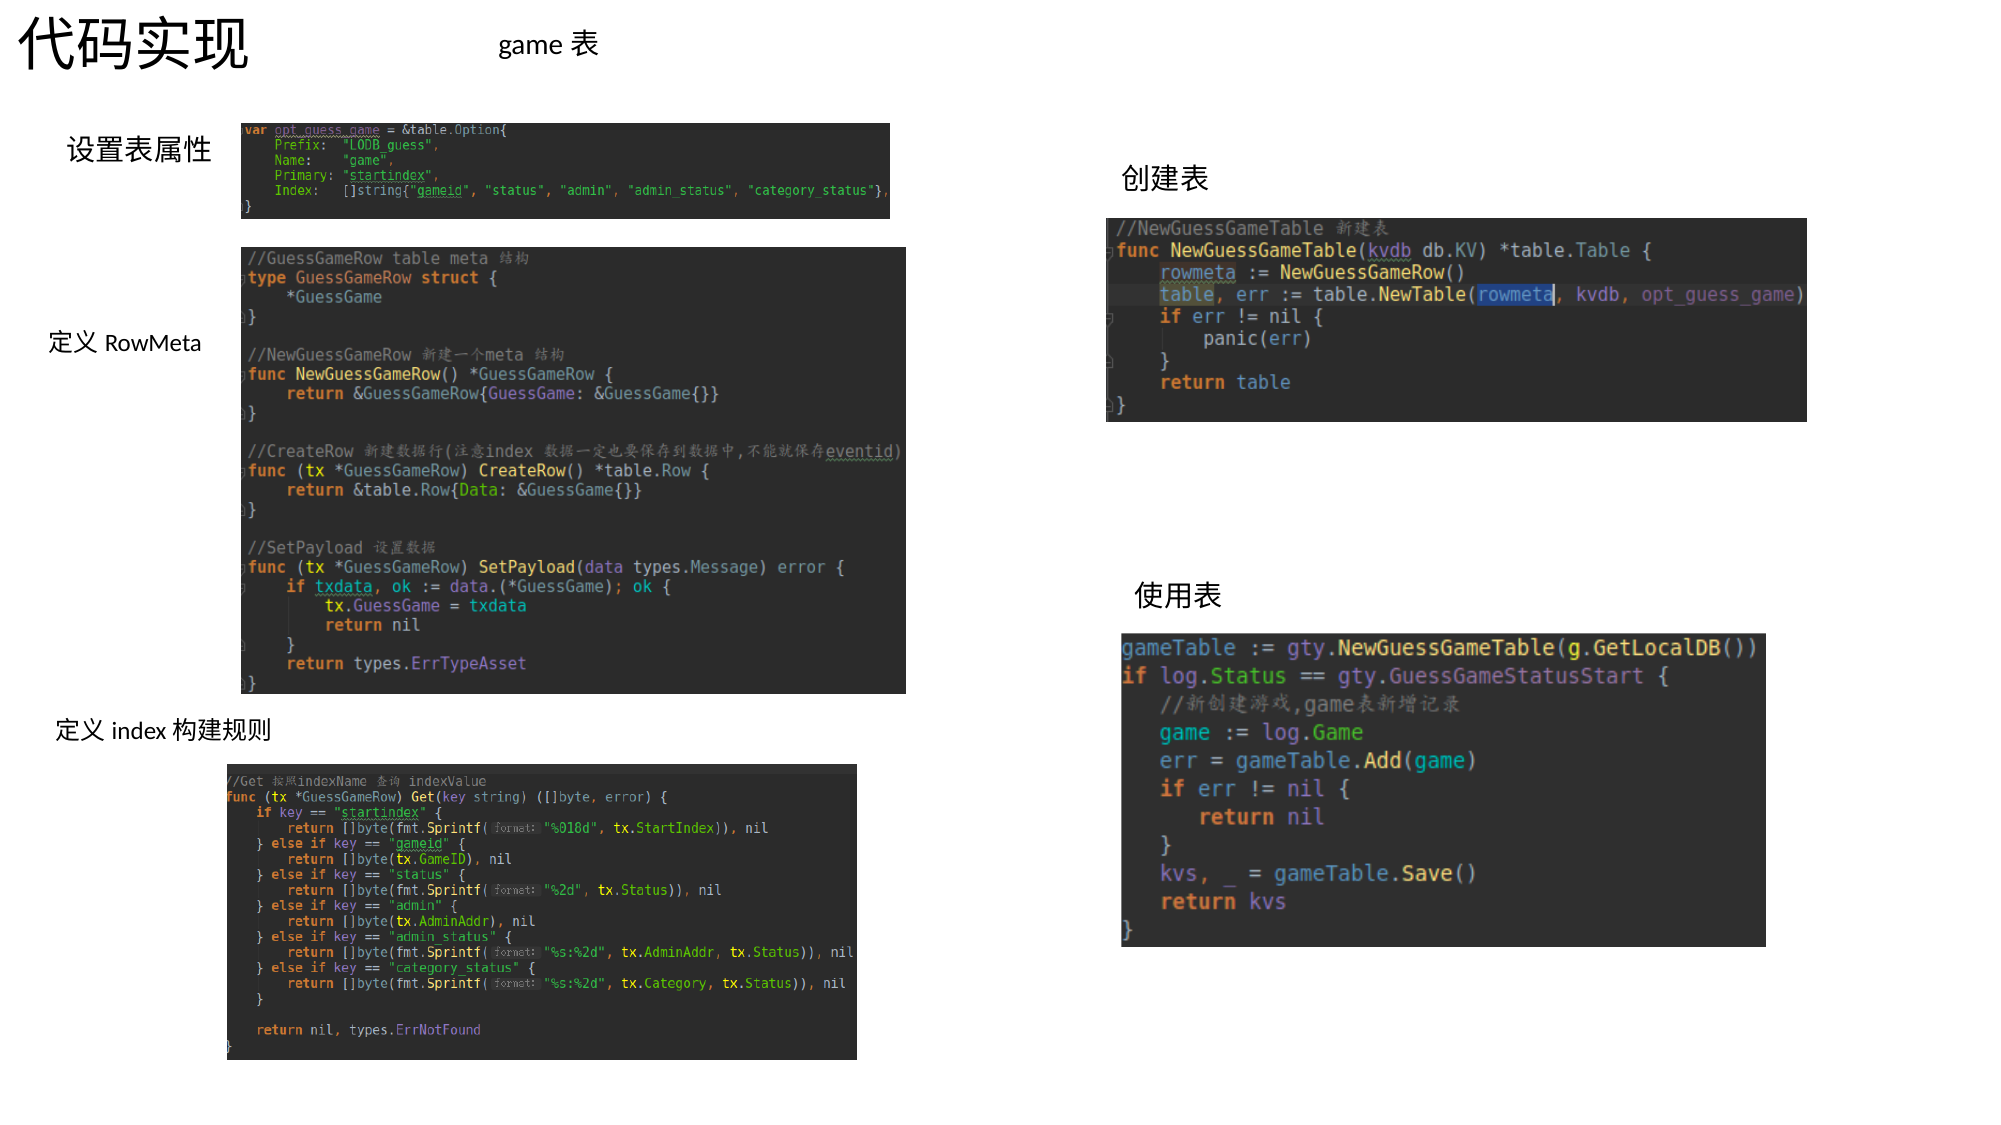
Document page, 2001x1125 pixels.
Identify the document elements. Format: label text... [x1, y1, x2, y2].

picture [240, 123, 890, 219]
picture [1106, 218, 1807, 422]
text_box 使用表 [1120, 569, 1238, 620]
text_box 设置表属性 [51, 123, 228, 174]
text_box 定义index构建规则 [40, 707, 297, 752]
picture [227, 764, 857, 1061]
picture [1120, 632, 1766, 947]
text_box 代码实现 [3, 0, 266, 85]
text_box game表 [483, 17, 626, 68]
text_box 创建表 [1106, 152, 1225, 203]
picture [240, 246, 906, 694]
text_box 定义RowMeta [34, 319, 227, 364]
